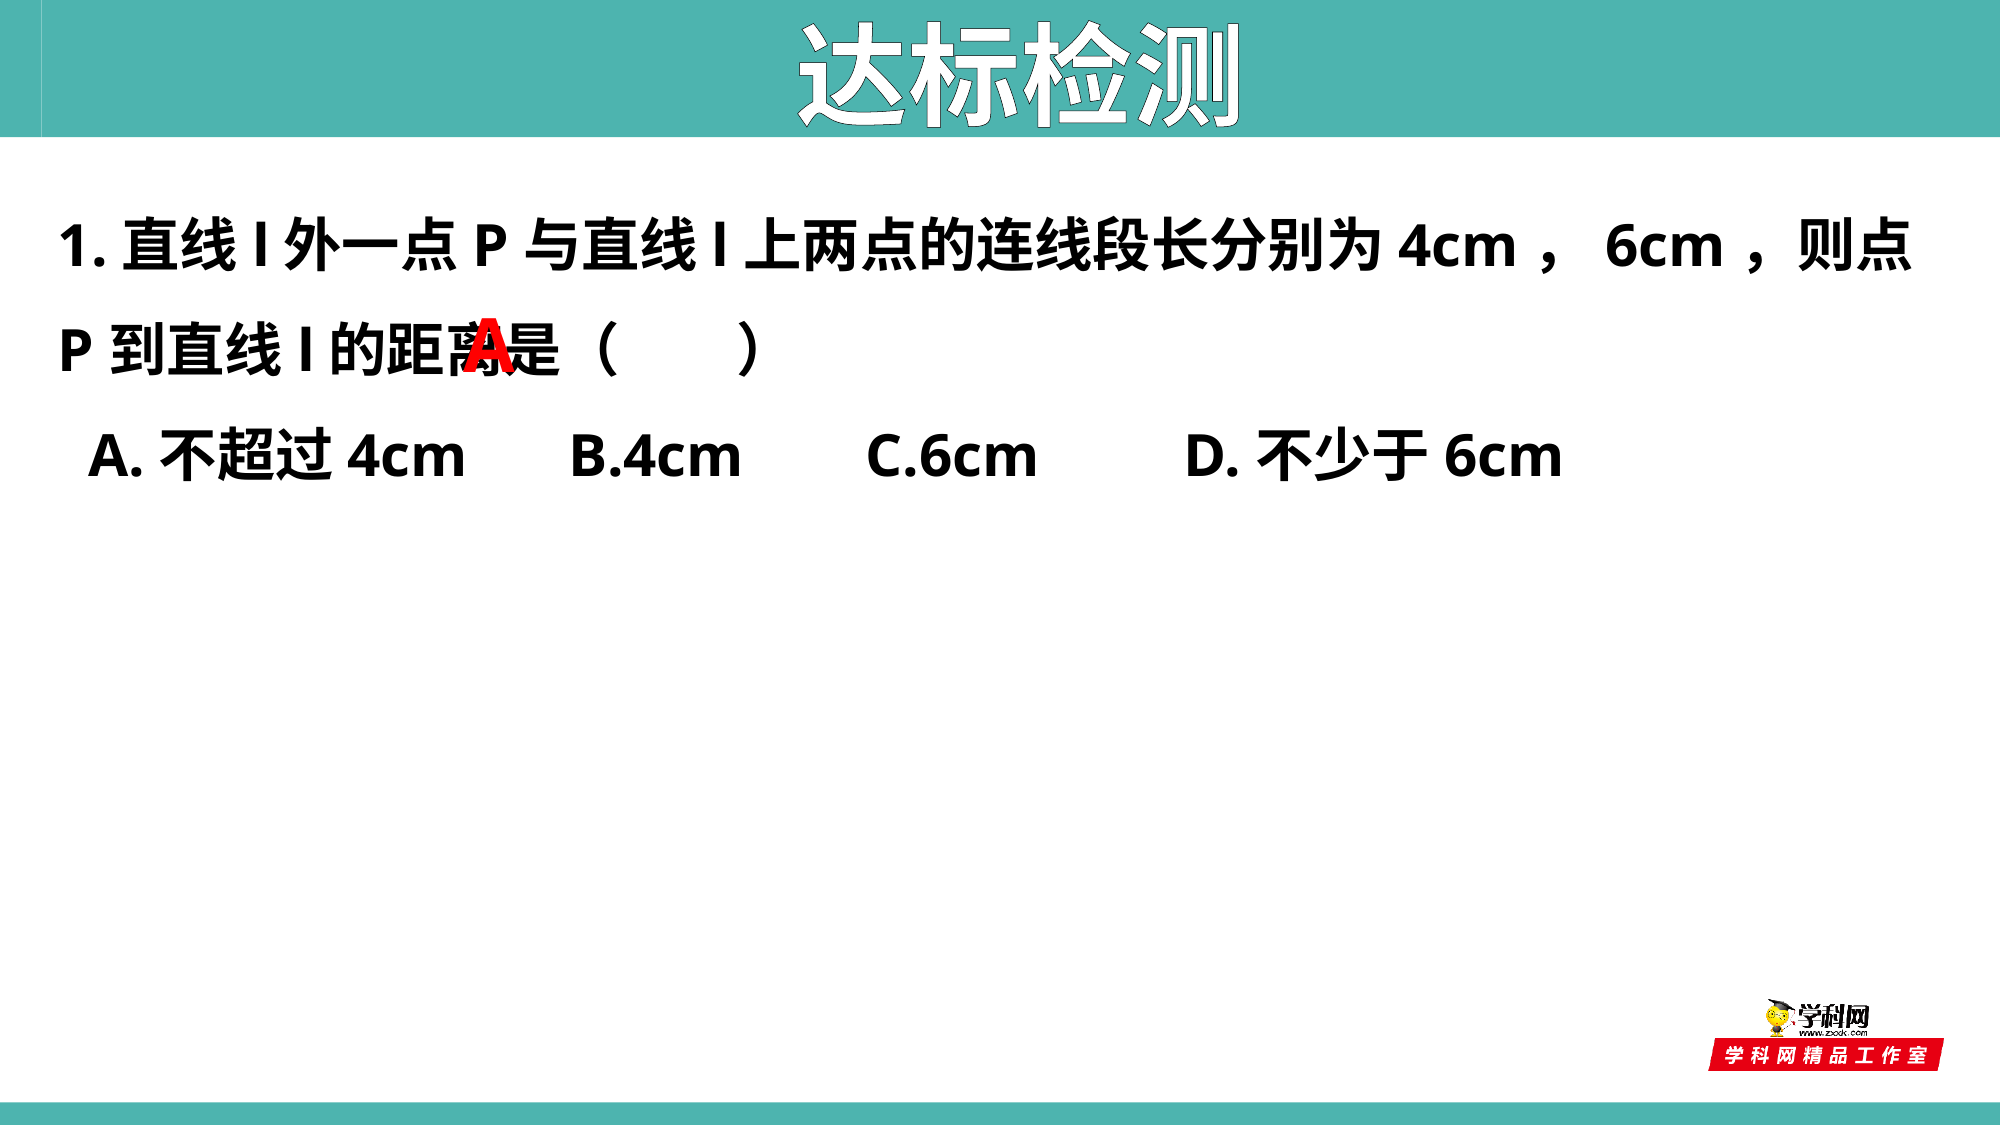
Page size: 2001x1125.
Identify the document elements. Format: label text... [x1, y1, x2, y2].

text_box A [449, 289, 531, 395]
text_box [0, 0, 2000, 138]
text_box 1.直线l外一点P与直线l上两点的连线段长分别为4cm，6cm，则点P到直线l的距离是（ ） A.不超过4cm B.4cm C.6cm D.不少于6cm [43, 166, 1957, 496]
picture [1708, 1038, 1944, 1071]
text_box [0, 1100, 2000, 1125]
picture [1766, 999, 1869, 1037]
